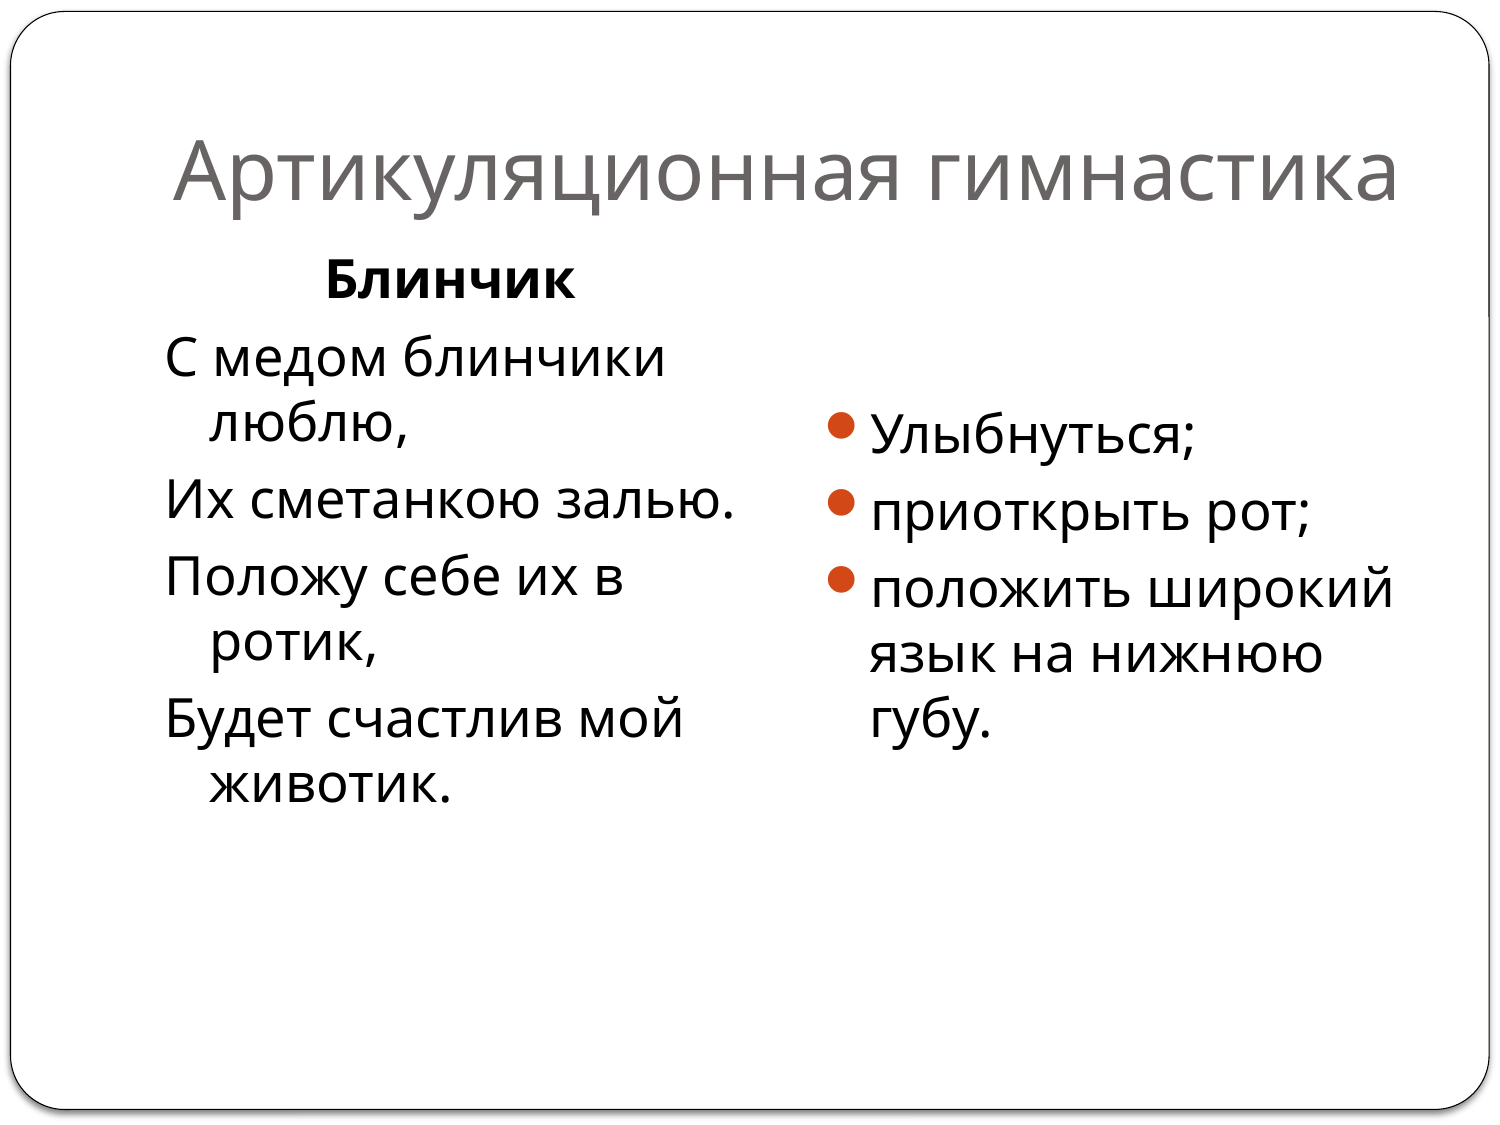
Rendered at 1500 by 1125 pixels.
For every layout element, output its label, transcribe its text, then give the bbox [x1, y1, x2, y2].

list Улыбнуться; приоткрыть рот; положить широкий язык на нижнюю губу. [809, 237, 1425, 988]
list Блинчик С медом блинчики люблю, Их сметанкою залью. Положу себе их в ротик, Будет счастлив мой животик. [150, 237, 765, 988]
title Артикуляционная гимнастика [150, 45, 1425, 233]
